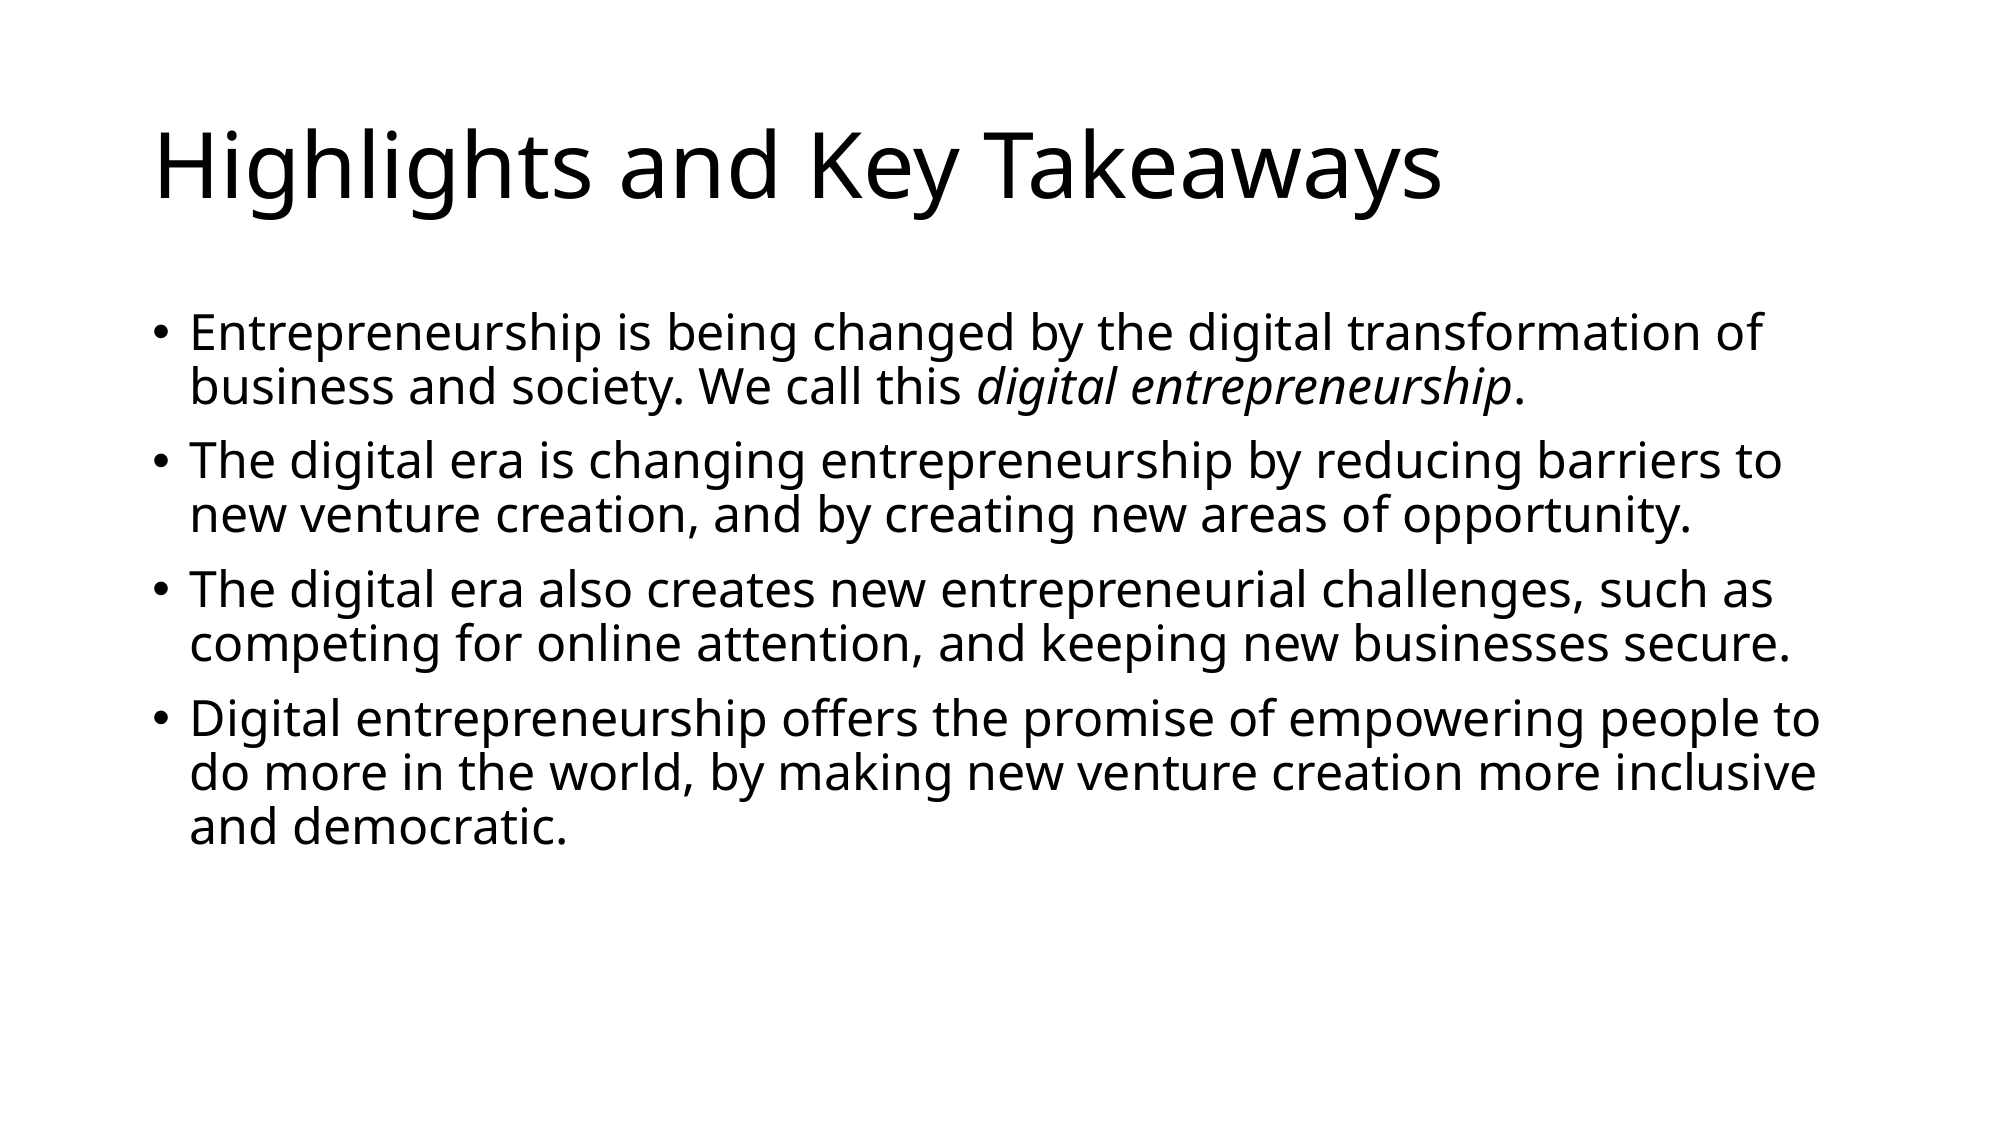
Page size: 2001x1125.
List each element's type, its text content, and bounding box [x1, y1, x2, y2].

list Entrepreneurship is being changed by the digital transformation of business and society. We call this digital entrepreneurship. The digital era is changing entrepreneurship by reducing barriers to new venture creation, and by creating new areas of opportunity. The digital era also creates new entrepreneurial challenges, such as competing for online attention, and keeping new businesses secure. Digital entrepreneurship offers the promise of empowering people to do more in the world, by making new venture creation more inclusive and democratic. [137, 299, 1863, 1014]
title Highlights and Key Takeaways [137, 59, 1863, 278]
